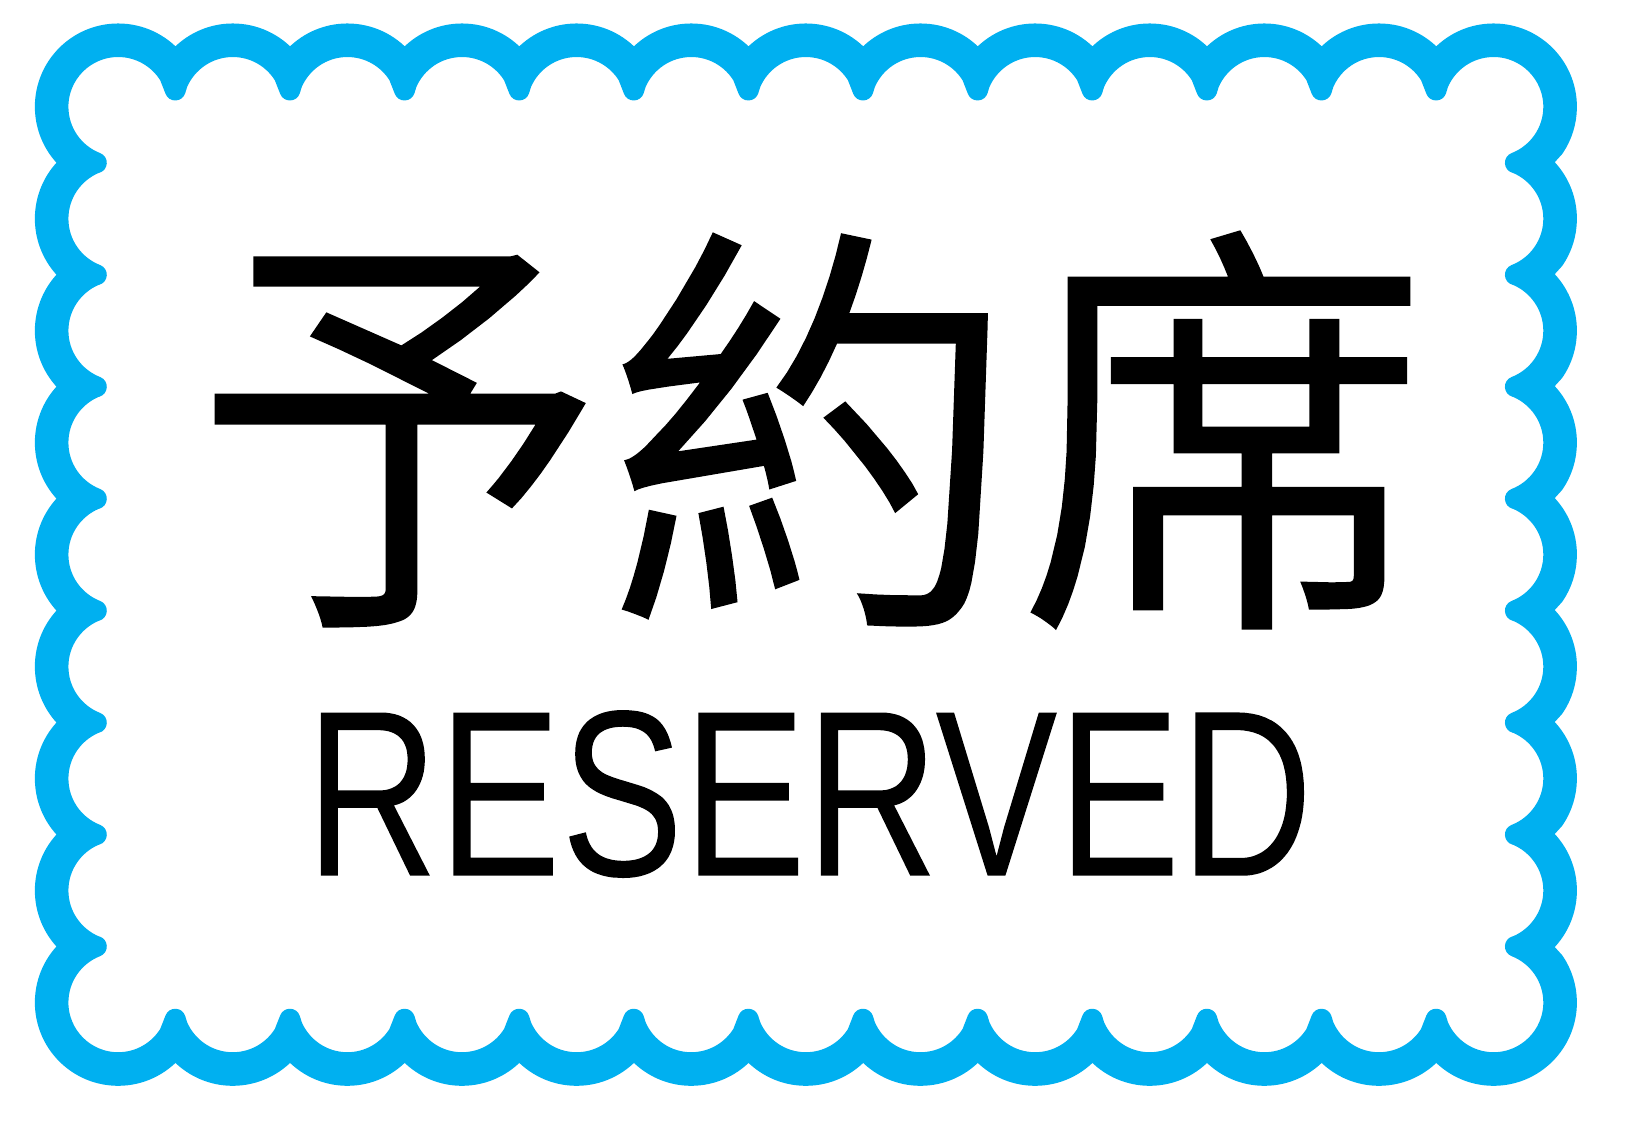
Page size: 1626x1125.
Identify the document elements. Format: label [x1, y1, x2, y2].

text_box [43, 31, 1569, 1078]
